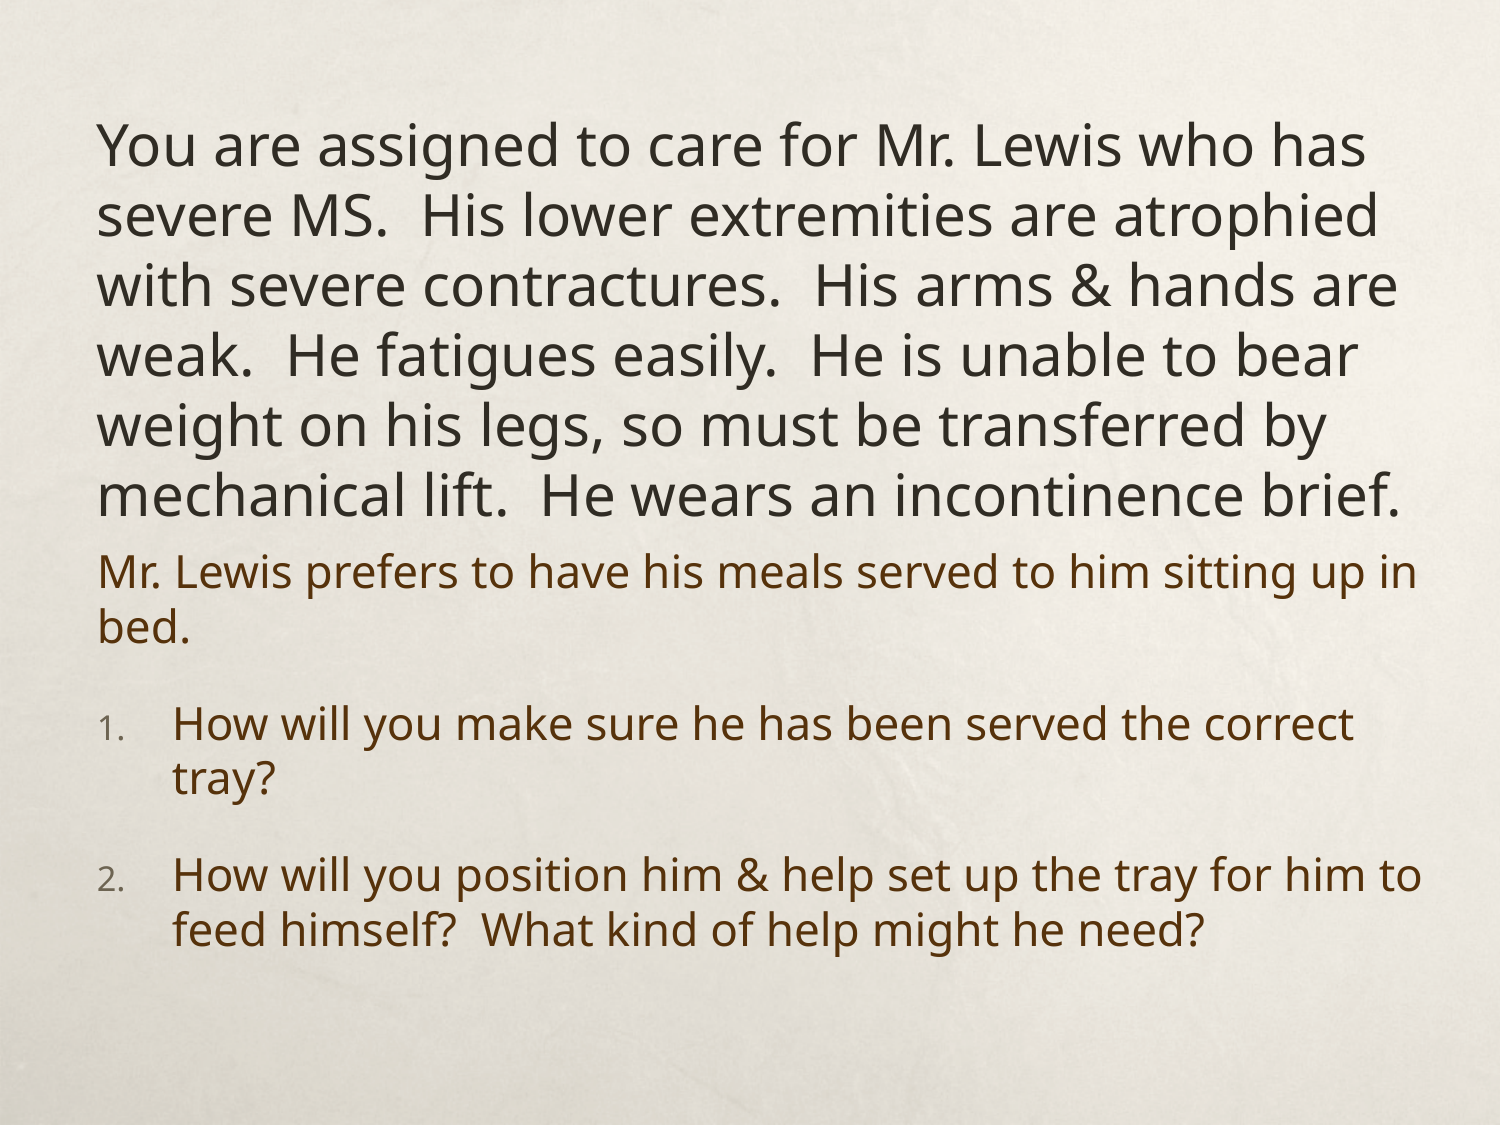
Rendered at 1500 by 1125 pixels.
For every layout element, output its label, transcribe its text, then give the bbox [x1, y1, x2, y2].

list Mr. Lewis prefers to have his meals served to him sitting up in bed. How will you make sure he has been served the correct tray? How will you position him & help set up the tray for him to feed himself? What kind of help might he need? [81, 535, 1459, 1059]
title You are assigned to care for Mr. Lewis who has severe MS. His lower extremities are atrophied with severe contractures. His arms & hands are weak. He fatigues easily. He is unable to bear weight on his legs, so must be transferred by mechanical lift. He wears an incontinence brief. [81, 15, 1419, 535]
